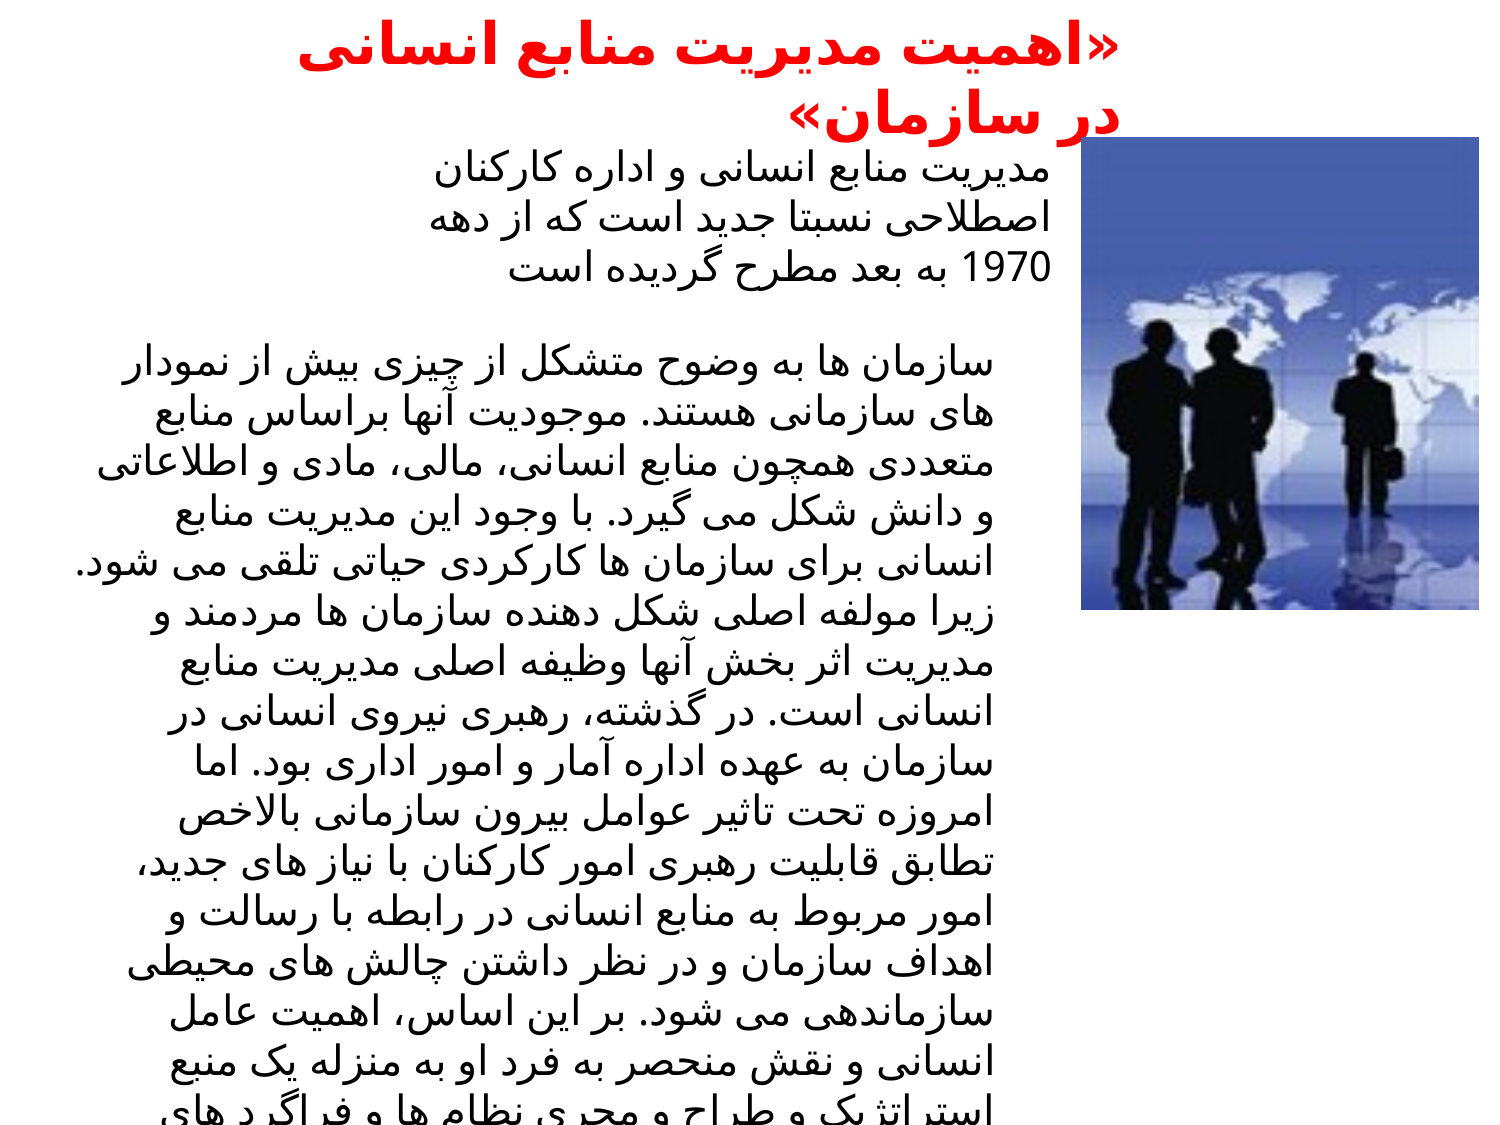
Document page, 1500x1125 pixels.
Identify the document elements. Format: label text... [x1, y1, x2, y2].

text_box مدیریت منابع انسانی و اداره کارکنان اصطلاحی نسبتا جدید است که از دهه 1970 به بعد مطرح گردیده است [316, 132, 1067, 298]
text_box «اهمیت مدیریت منابع انسانی در سازمان» [230, 0, 1138, 154]
text_box سازمان ها به وضوح متشکل از چیزی بیش از نمودار های سازمانی هستند. موجودیت آنها براساس منابع متعددی همچون منابع انسانی، مالی، مادی و اطلاعاتی و دانش شکل می گیرد. با وجود این مدیریت منابع انسانی برای سازمان ها کارکردی حیاتی تلقی می شود. زیرا مولفه اصلی شکل دهنده سازمان ها مردمند و مدیریت اثر بخش آنها وظیفه اصلی مدیریت منابع انسانی است. در گذشته، رهبری نیروی انسانی در سازمان به عهده اداره آمار و امور اداری بود. اما امروزه تحت تاثیر عوامل بیرون سازمانی بالاخص تطابق قابلیت رهبری امور کارکنان با نیاز های جدید، امور مربوط به منابع انسانی در رابطه با رسالت و اهداف سازمان و در نظر داشتن چالش های محیطی سازماندهی می شود. بر این اساس، اهمیت عامل انسانی و نقش منحصر به فرد او به منزله یک منبع استراتژیک و طراح و مجری نظام ها و فراگرد های سازمانی جایگاهی بمراتب والاتر از گذشته یافته است تا جایی که در تفکر سازمانی پیشرفته از انسان به مهمترین منبع و دارایی برای سازمانی یاد می شود [53, 326, 1011, 1125]
picture [1081, 136, 1480, 610]
